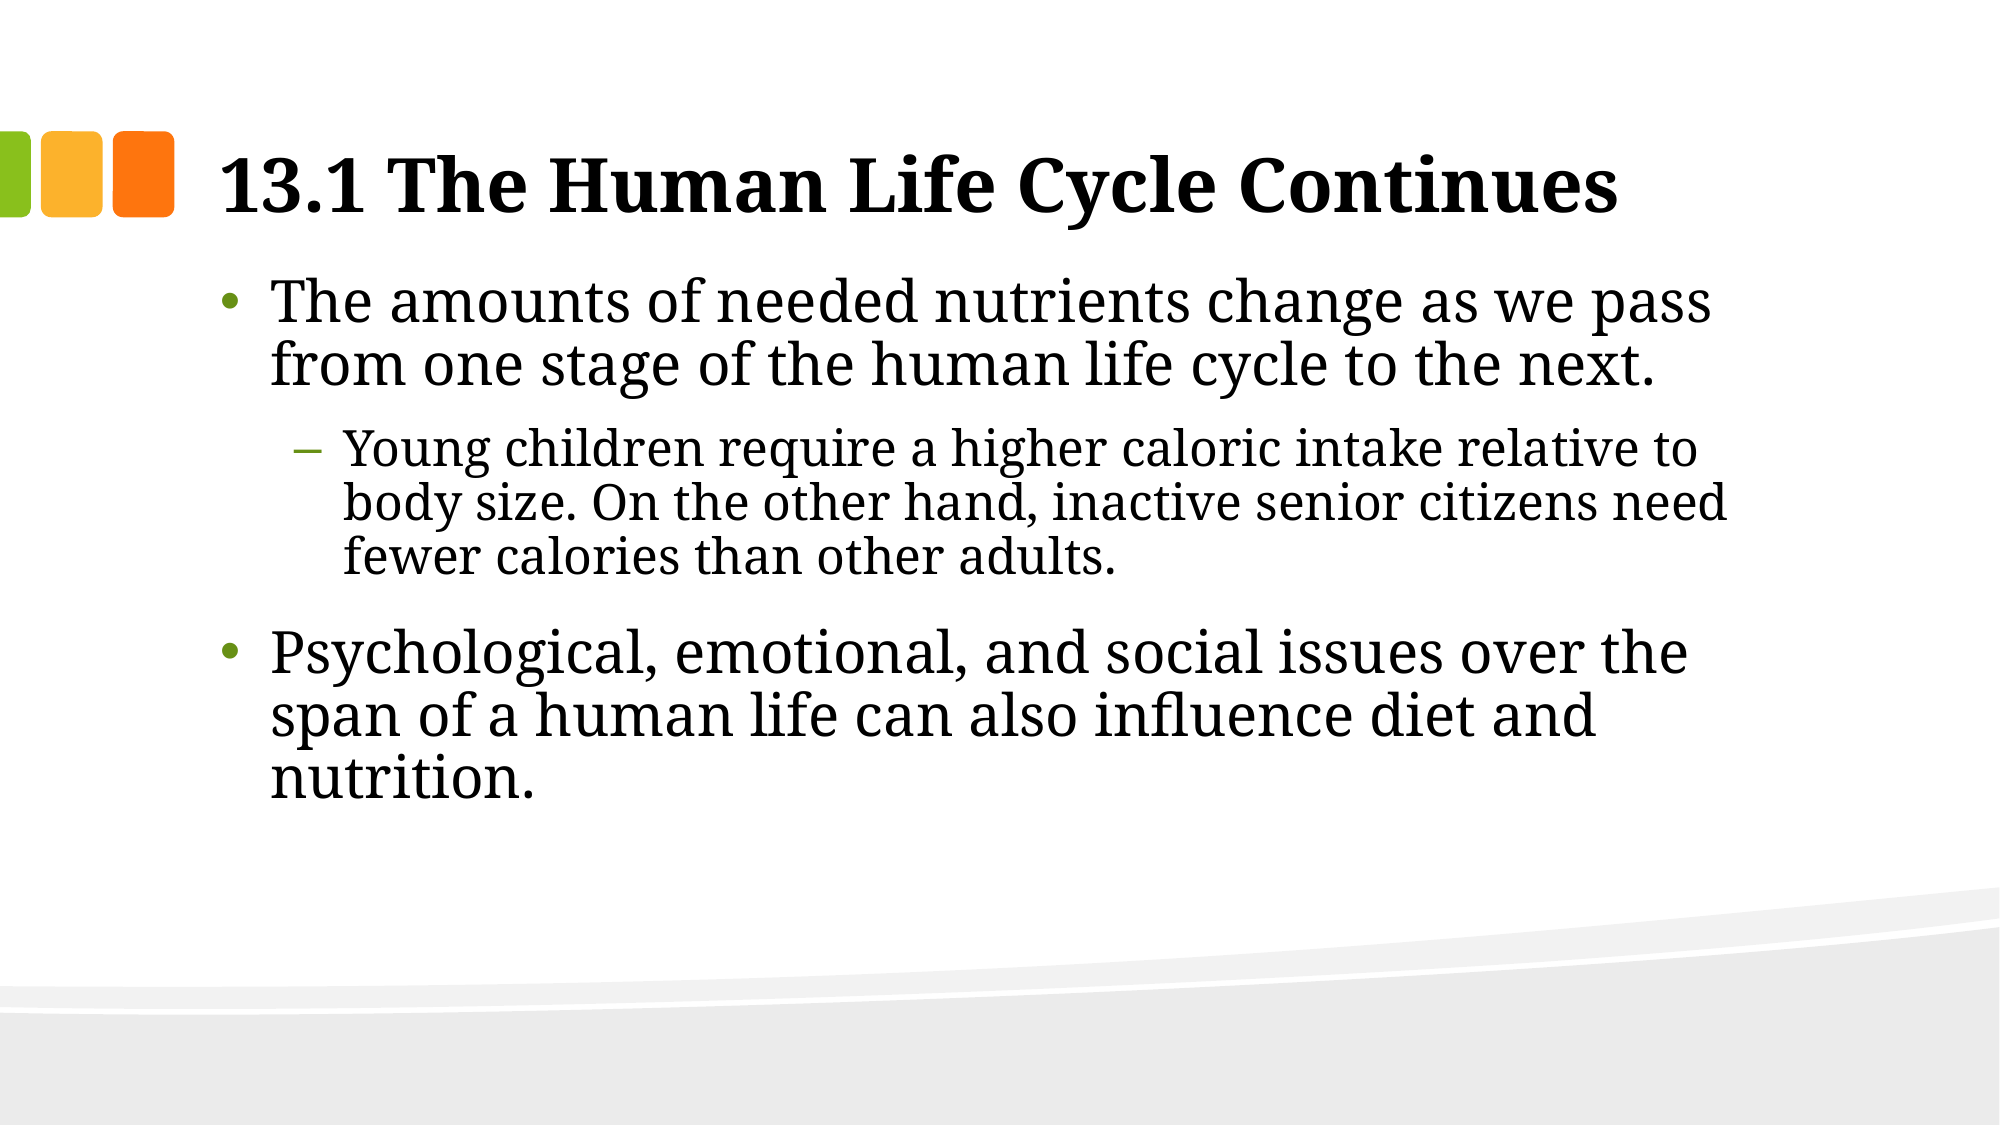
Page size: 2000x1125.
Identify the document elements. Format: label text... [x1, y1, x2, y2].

title 13.1 The Human Life Cycle Continues [199, 24, 1800, 238]
list The amounts of needed nutrients change as we pass from one stage of the human life cycle to the next. Young children require a higher caloric intake relative to body size. On the other hand, inactive senior citizens need fewer calories than other adults. Psychological, emotional, and social issues over the span of a human life can also influence diet and nutrition. [199, 262, 1800, 1013]
